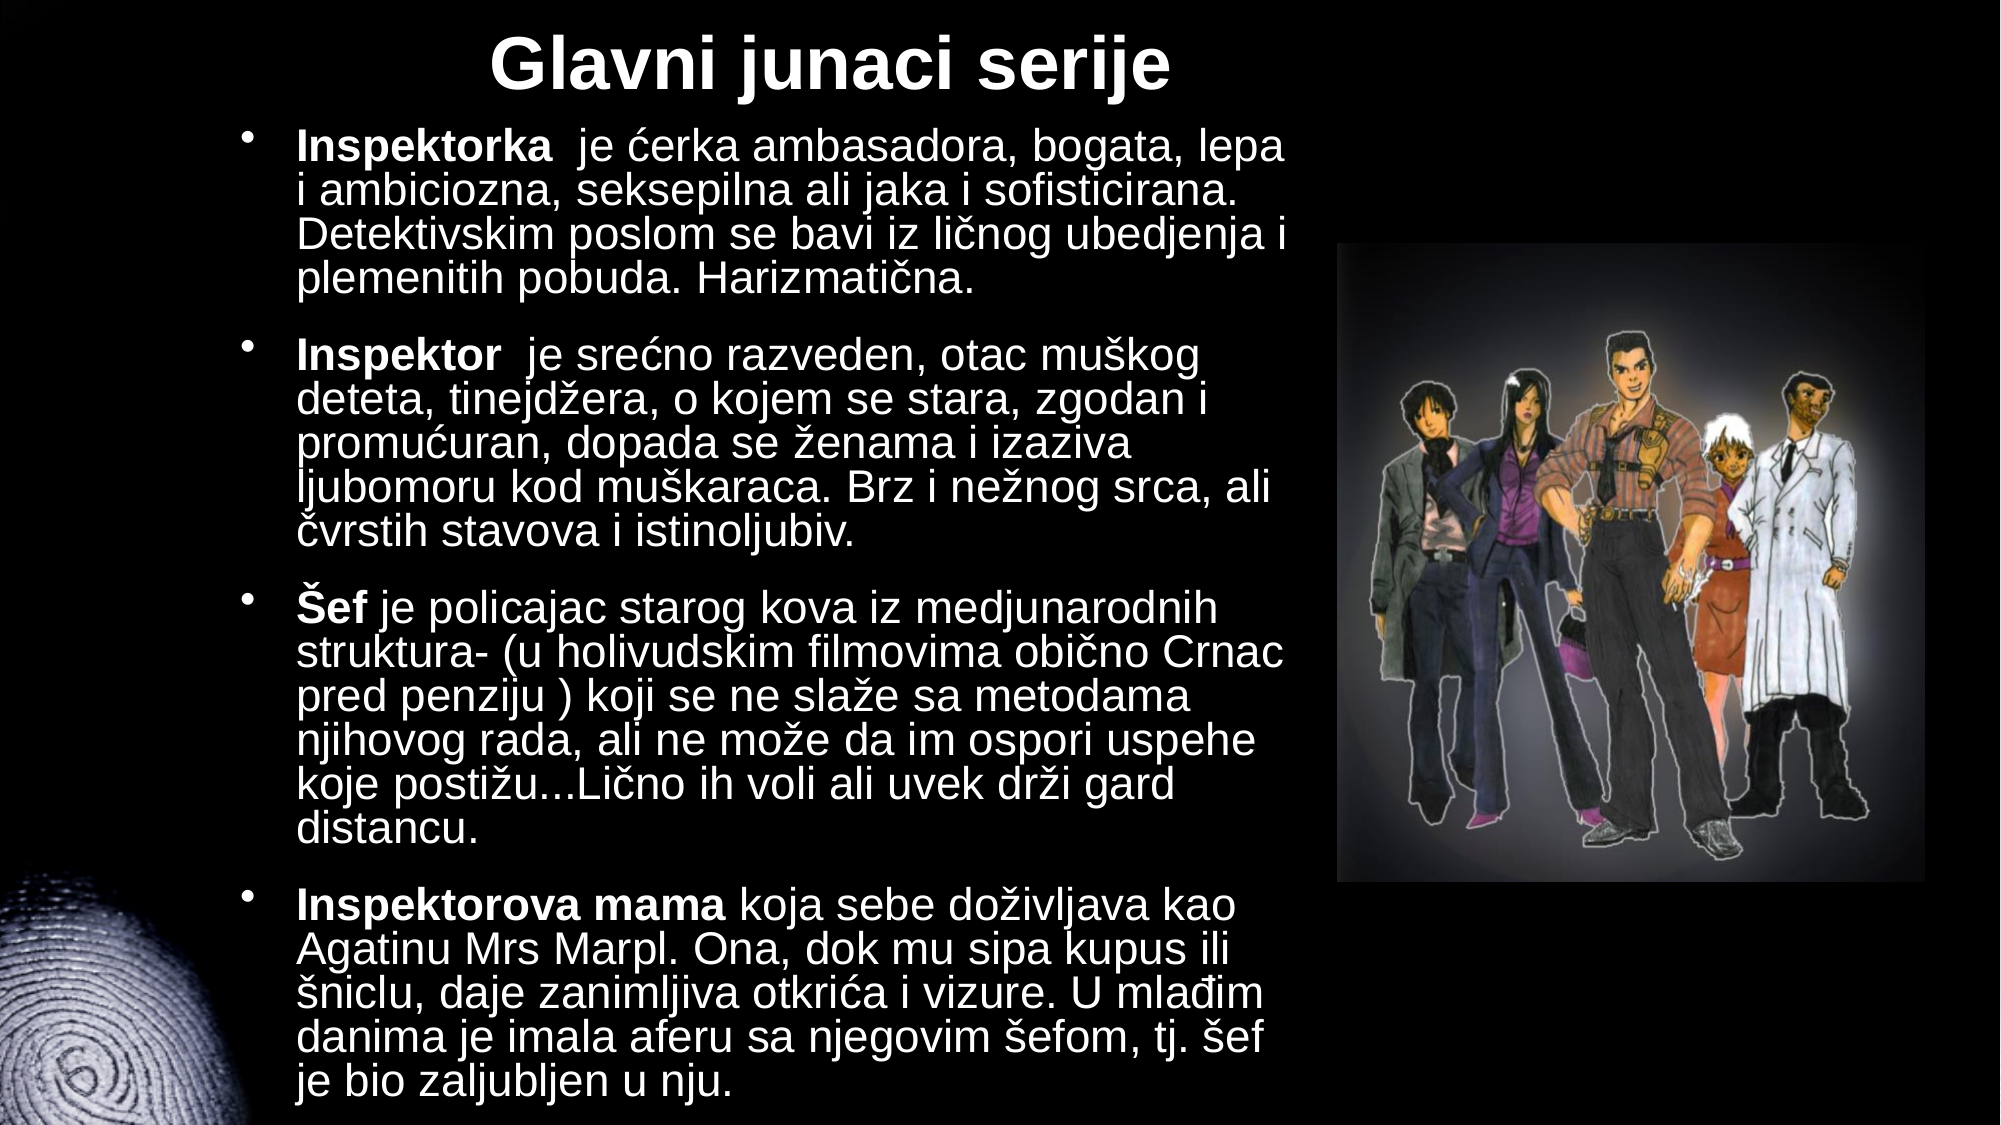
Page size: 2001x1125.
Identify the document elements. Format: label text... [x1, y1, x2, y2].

list Inspektorka je ćerka ambasadora, bogata, lepa i ambiciozna, seksepilna ali jaka i sofisticirana. Detektivskim poslom se bavi iz ličnog ubedjenja i plemenitih pobuda. Harizmatična. Inspektor je srećno razveden, otac muškog deteta, tinejdžera, o kojem se stara, zgodan i promućuran, dopada se ženama i izaziva ljubomoru kod muškaraca. Brz i nežnog srca, ali čvrstih stavova i istinoljubiv. Šef je policajac starog kova iz medjunarodnih struktura- (u holivudskim filmovima obično Crnac pred penziju ) koji se ne slaže sa metodama njihovog rada, ali ne može da im ospori uspehe koje postižu...Lično ih voli ali uvek drži gard distancu. Inspektorova mama koja sebe doživljava kao Agatinu Mrs Marpl. Ona, dok mu sipa kupus ili šniclu, daje zanimljiva otkrića i vizure. U mlađim danima je imala aferu sa njegovim šefom, tj. šef je bio zaljubljen u nju. [225, 118, 1313, 1125]
picture [1313, 0, 2001, 1125]
picture [0, 0, 474, 1125]
title Glavni junaci serije [474, 0, 1433, 119]
